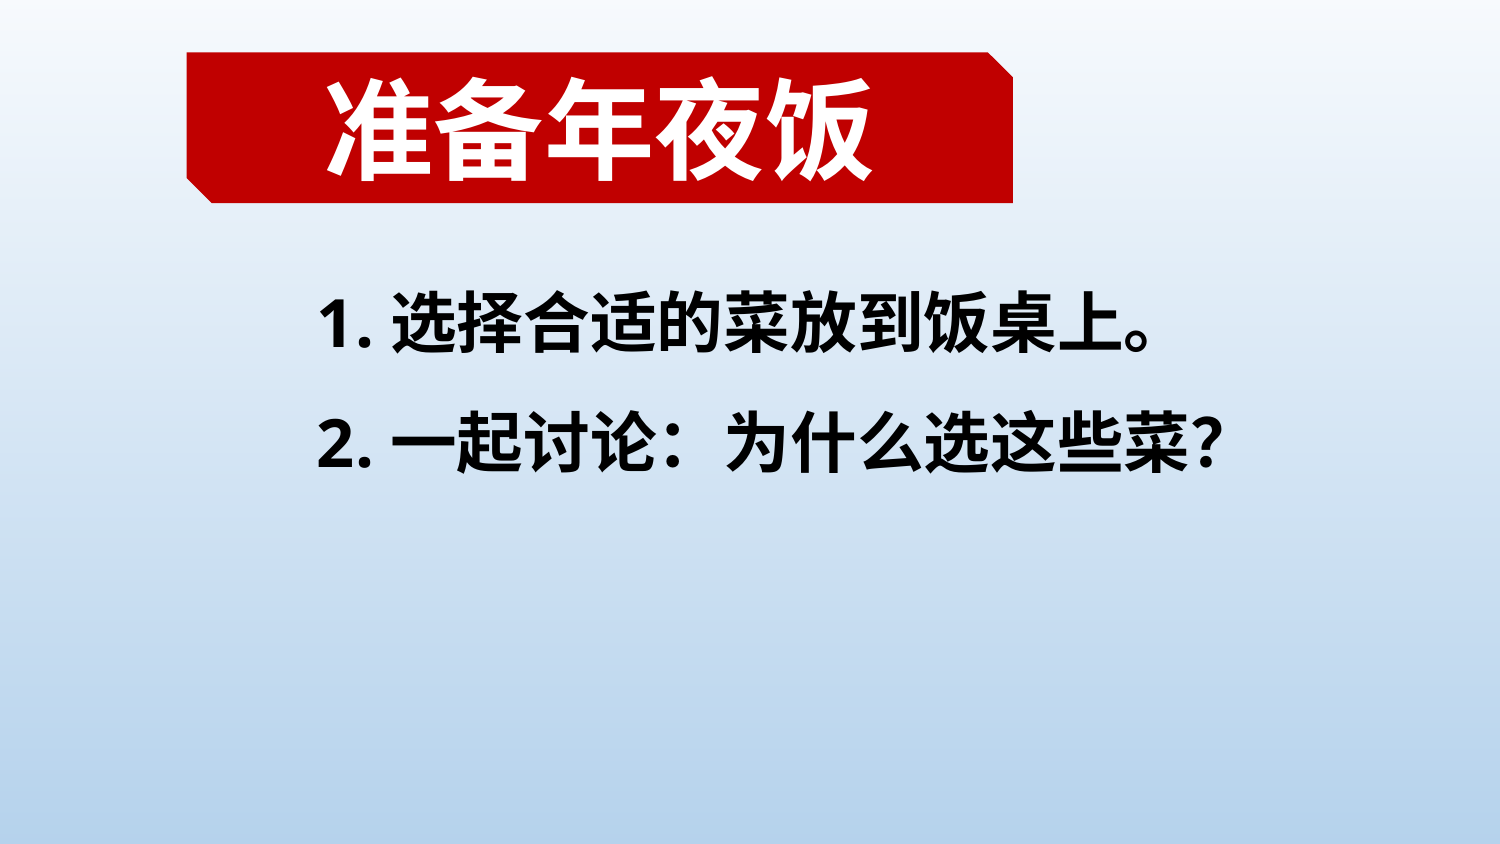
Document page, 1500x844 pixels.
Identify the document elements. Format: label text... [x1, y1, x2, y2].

text_box 准备年夜饭 [185, 51, 1015, 205]
text_box 1.选择合适的菜放到饭桌上。 2.一起讨论：为什么选这些菜？ [302, 233, 1273, 489]
